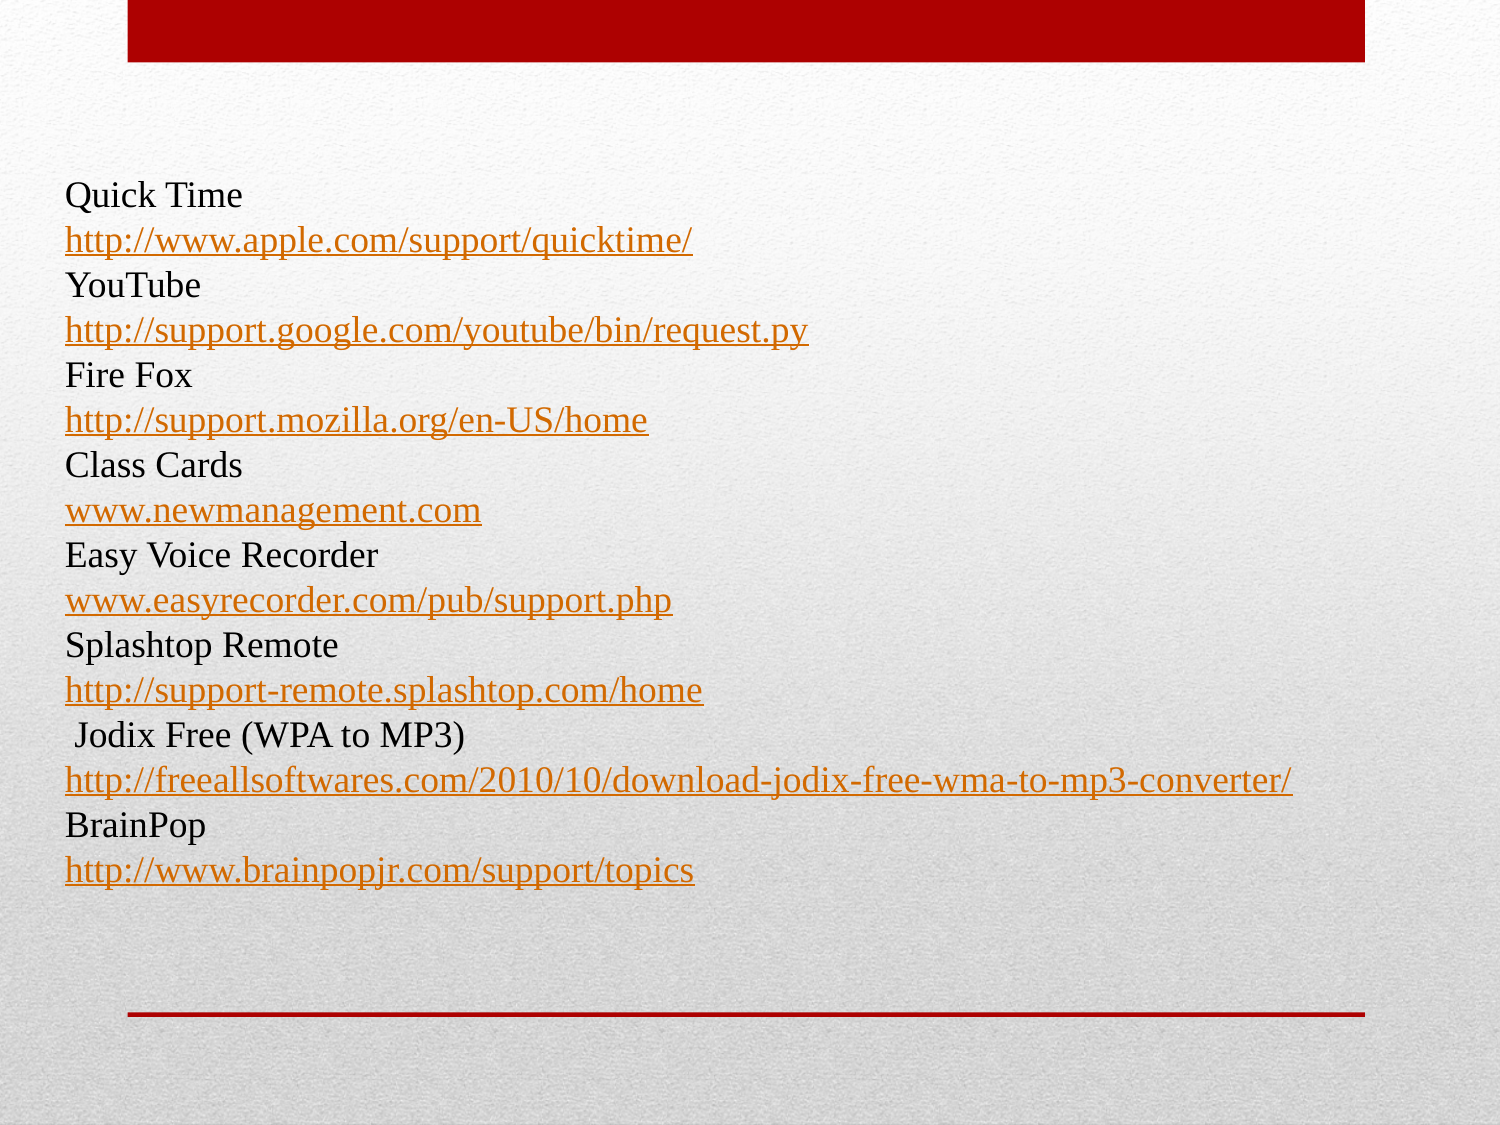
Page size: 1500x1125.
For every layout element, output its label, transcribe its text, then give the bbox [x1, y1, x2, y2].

text_box Quick Time http://www.apple.com/support/quicktime/ YouTube http://support.google.com/youtube/bin/request.py Fire Fox http://support.mozilla.org/en-US/home Class Cards www.newmanagement.com Easy Voice Recorder www.easyrecorder.com/pub/support.php Splashtop Remote http://support-remote.splashtop.com/home Jodix Free (WPA to MP3) http://freeallsoftwares.com/2010/10/download-jodix-free-wma-to-mp3-converter/ BrainPop http://www.brainpopjr.com/support/topics [50, 162, 1450, 1033]
